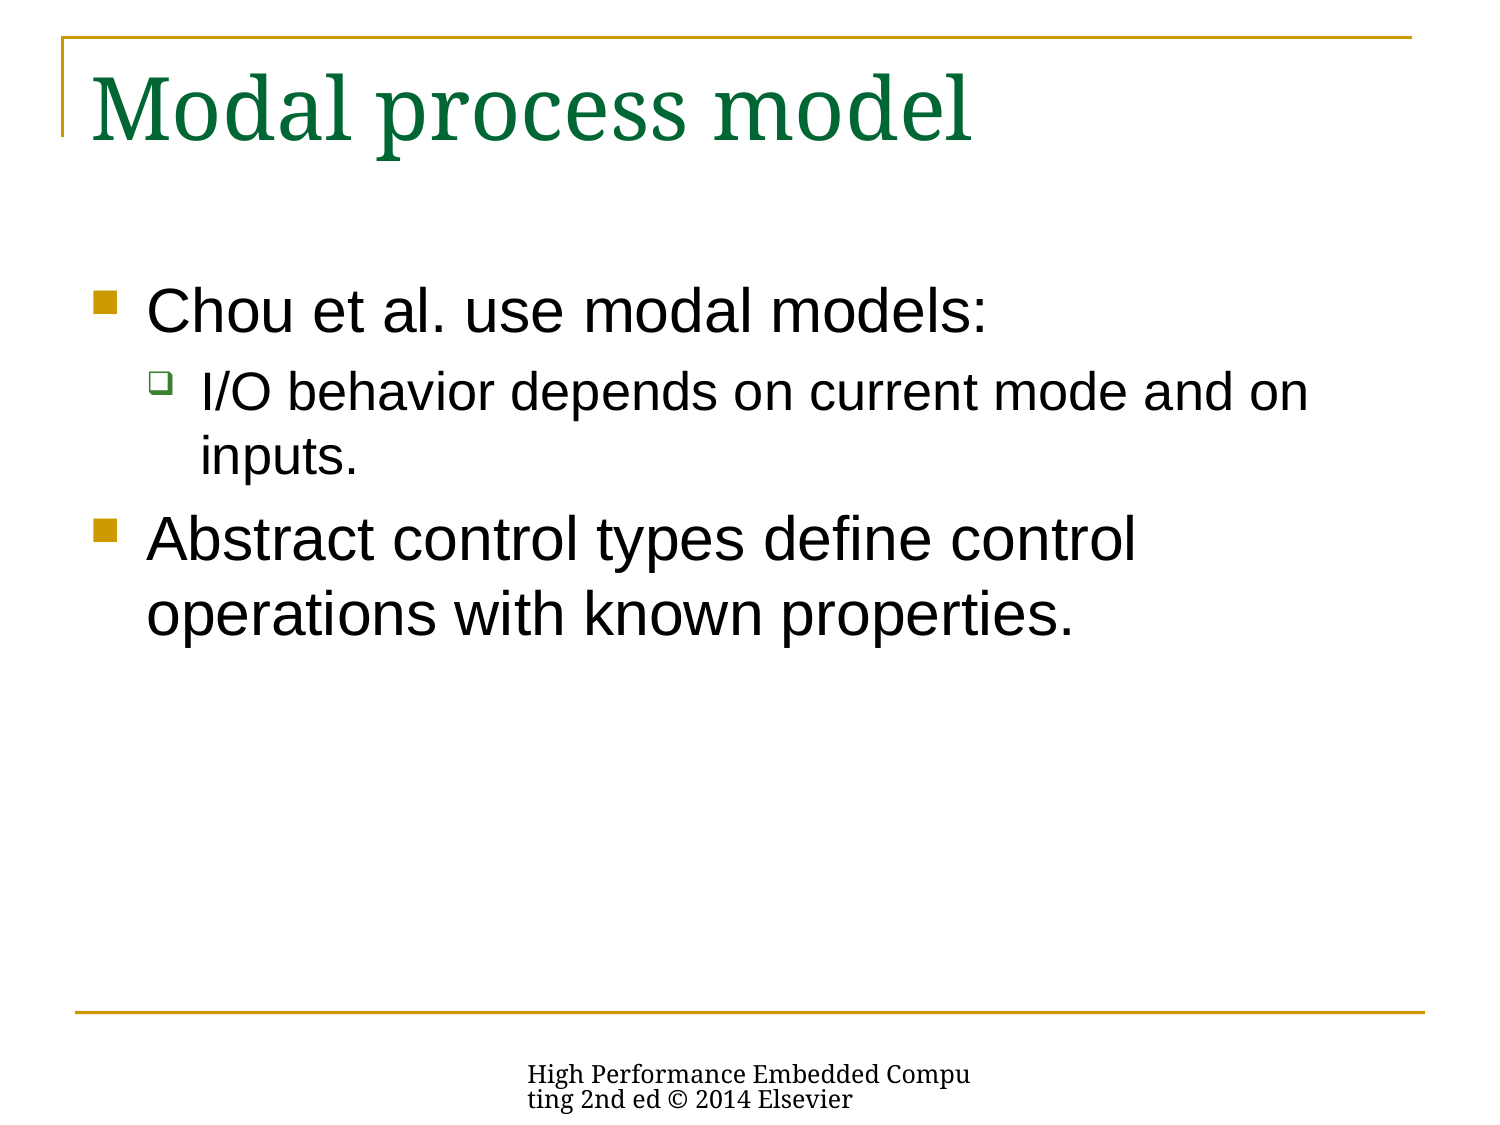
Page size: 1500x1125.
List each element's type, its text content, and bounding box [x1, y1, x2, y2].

title Modal process model [75, 45, 1425, 233]
list Chou et al. use modal models: I/O behavior depends on current mode and on inputs. Abstract control types define control operations with known properties. [75, 262, 1425, 1006]
footer High Performance Embedded Computing 2nd ed © 2014 Elsevier [512, 1025, 988, 1100]
